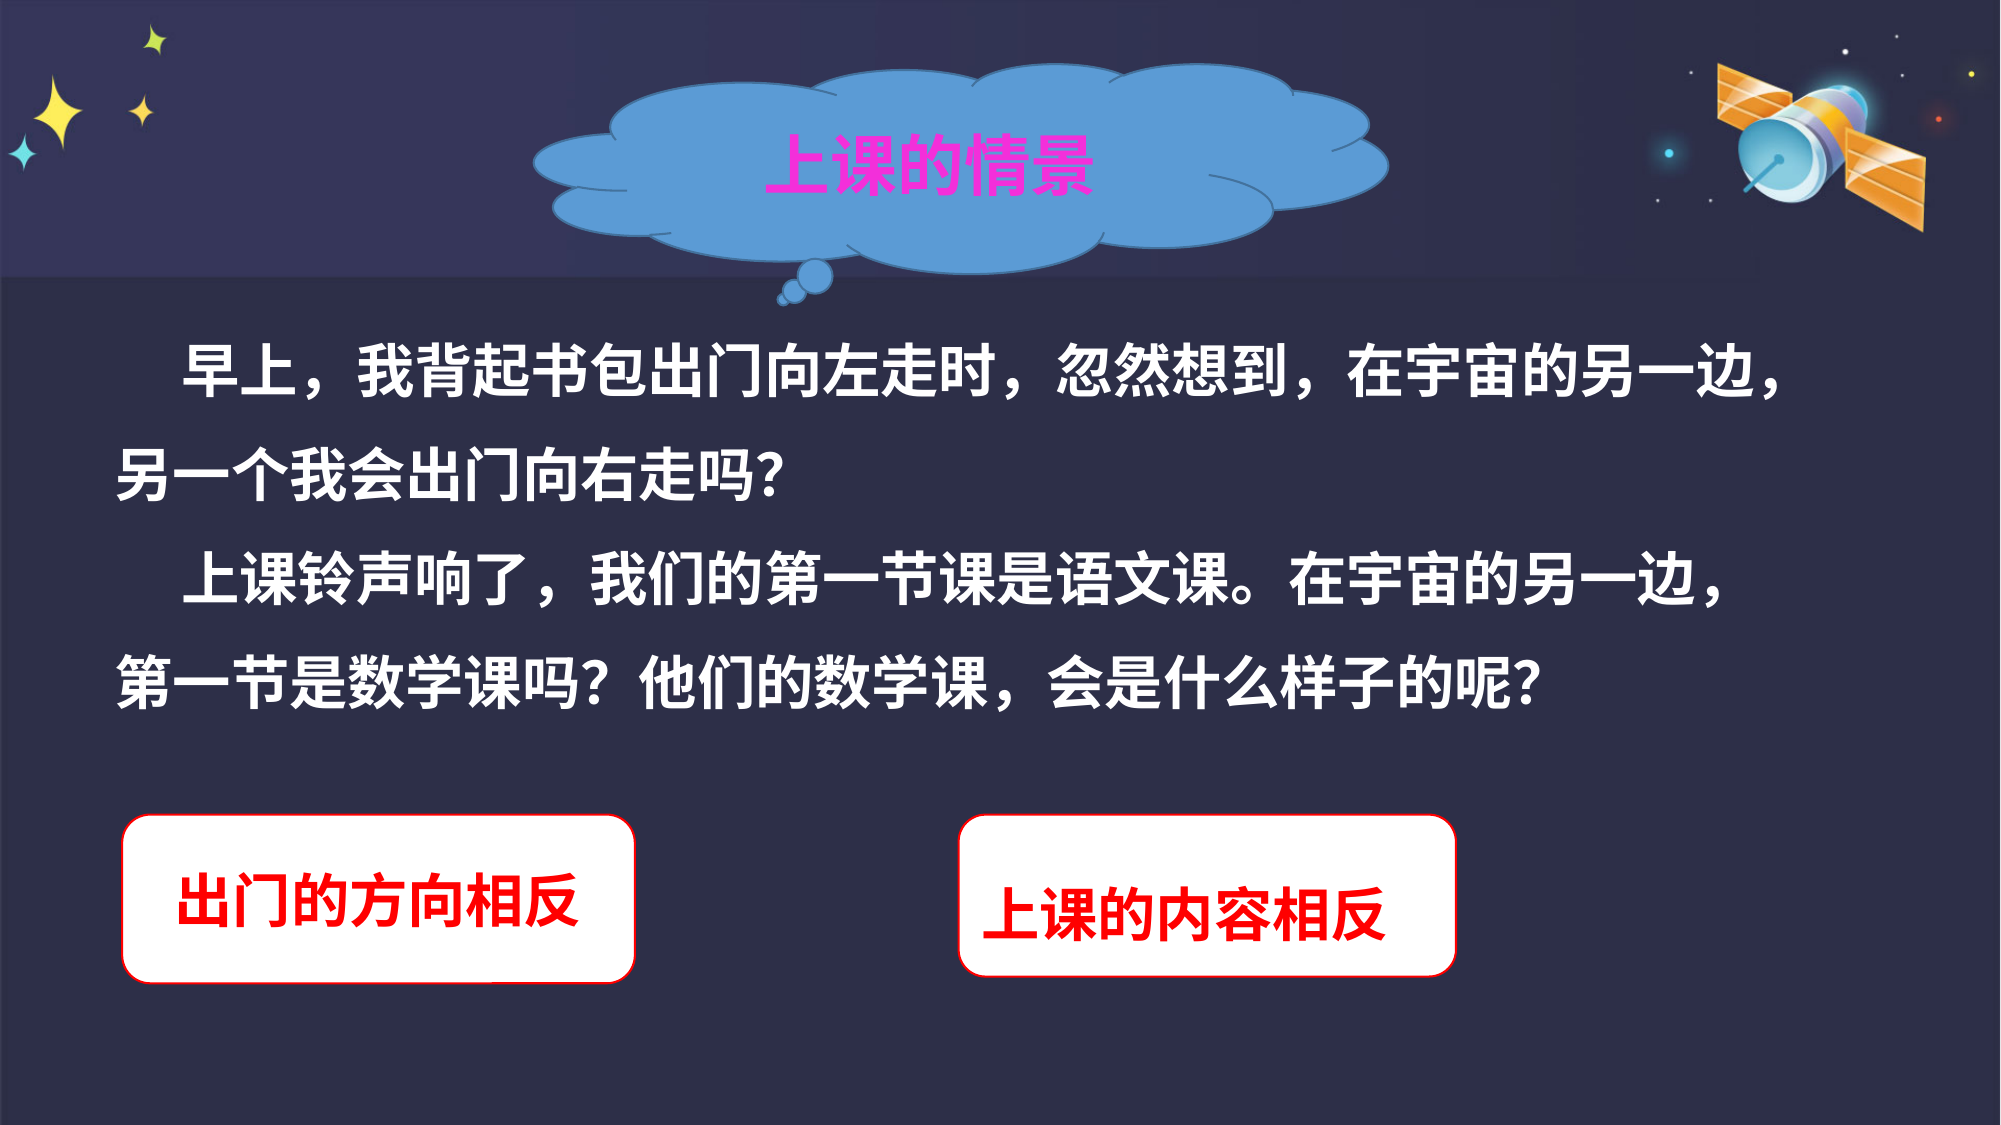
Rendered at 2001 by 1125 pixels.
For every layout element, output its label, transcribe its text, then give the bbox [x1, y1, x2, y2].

picture [0, 0, 2001, 1125]
text_box 上课的内容相反 [957, 813, 1458, 978]
text_box 早上，我背起书包出门向左走时，忽然想到，在宇宙的另一边，另一个我会出门向右走吗？ 上课铃声响了，我们的第一节课是语文课。在宇宙的另一边，第一节是数学课吗？他们的数学课，会是什么样子的呢？ [99, 292, 1823, 724]
text_box 出门的方向相反 [121, 813, 636, 985]
text_box 上课的情景 [532, 63, 1390, 307]
